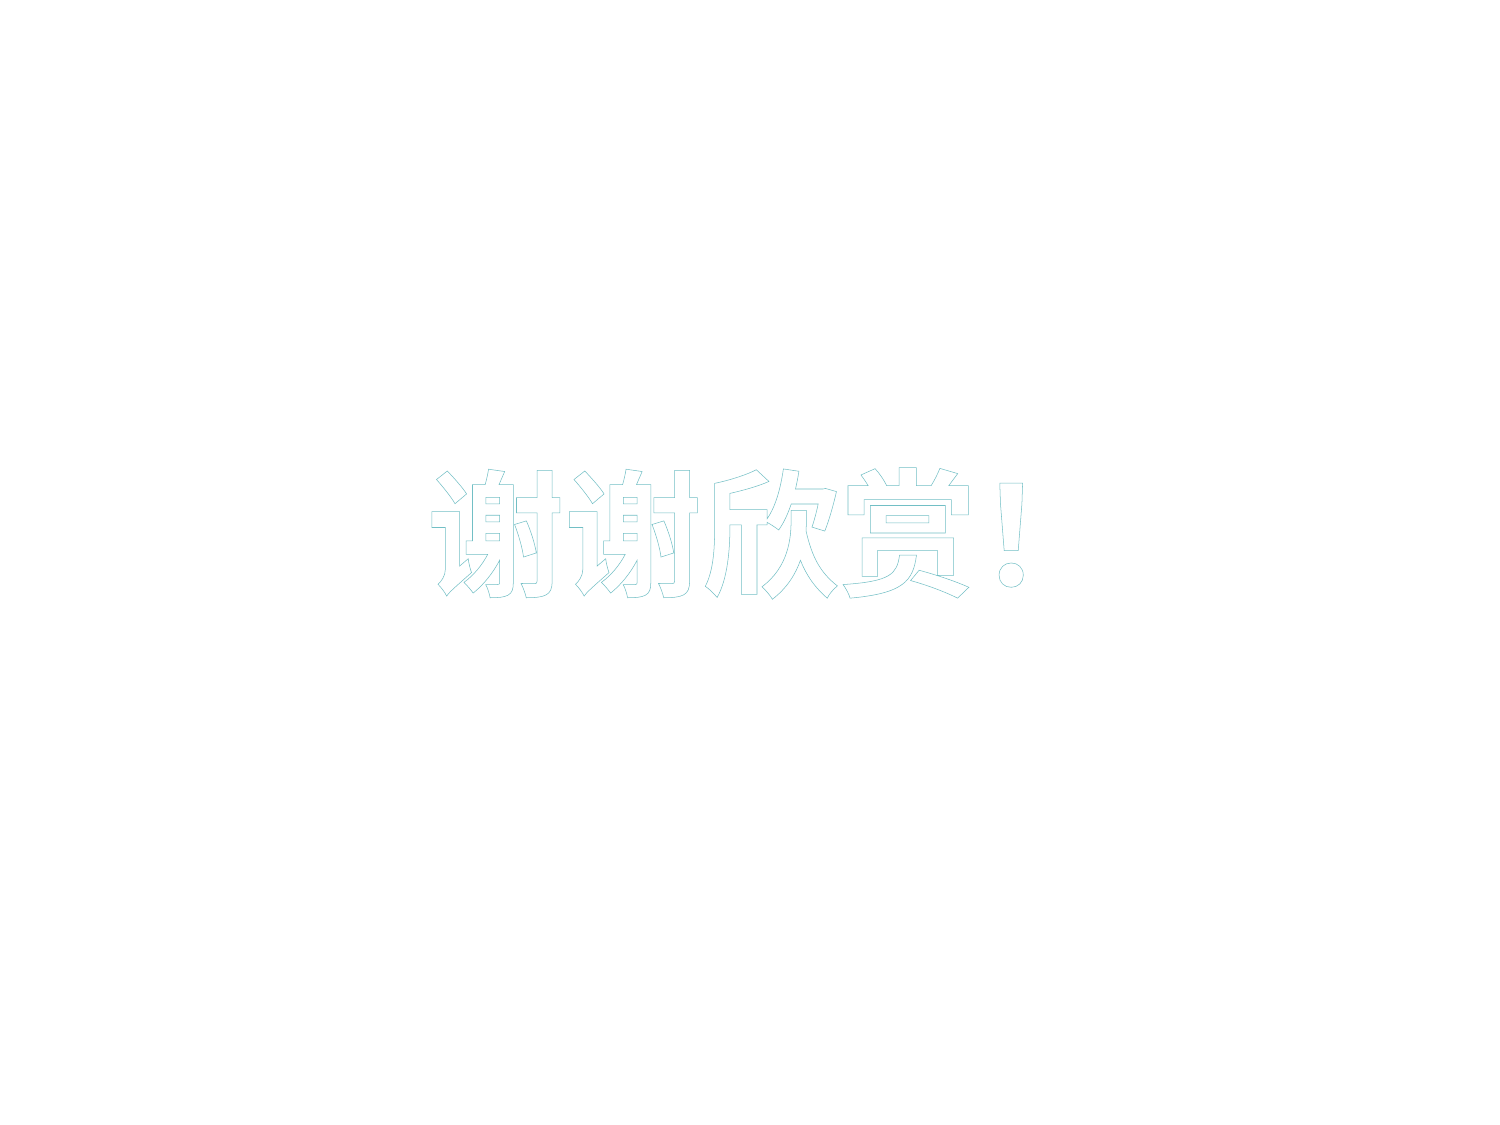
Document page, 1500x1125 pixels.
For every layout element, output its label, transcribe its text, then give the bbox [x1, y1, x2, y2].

text_box 谢谢欣赏！ [412, 441, 1074, 621]
